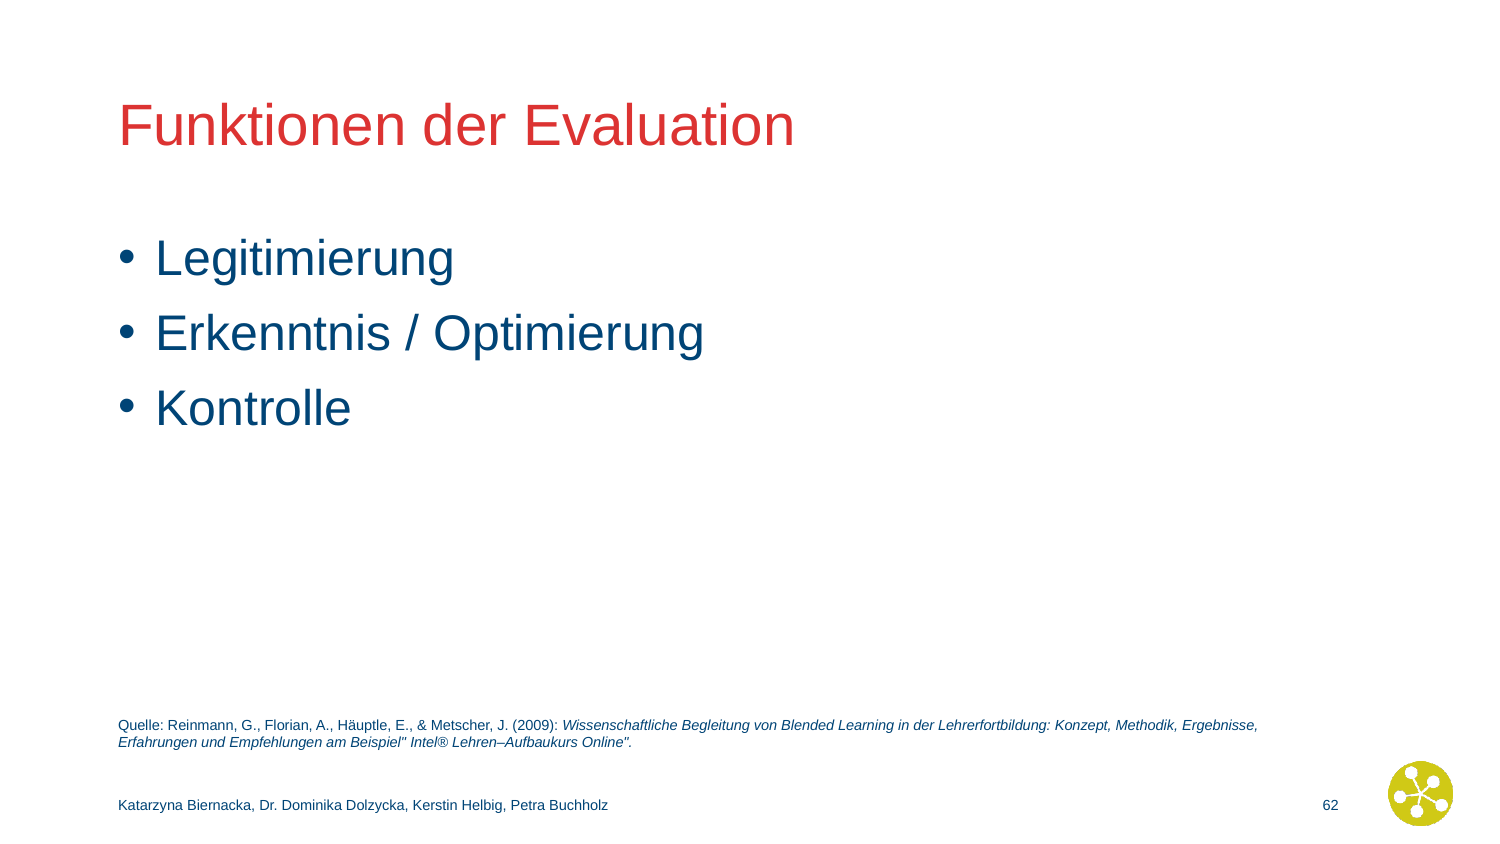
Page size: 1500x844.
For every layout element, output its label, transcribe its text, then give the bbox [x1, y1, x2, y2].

title Funktionen der Evaluation [103, 44, 1397, 208]
list Legitimierung Erkenntnis / Optimierung Kontrolle [103, 224, 1397, 760]
text_box Quelle: Reinmann, G., Florian, A., Häuptle, E., & Metscher, J. (2009): Wissenschaftliche Begleitung von Blended Learning in der Lehrerfortbildung: Konzept, Methodik, Ergebnisse, Erfahrungen und Empfehlungen am Beispiel" Intel® Lehren–Aufbaukurs Online". [103, 714, 1303, 753]
footer Katarzyna Biernacka, Dr. Dominika Dolzycka, Kerstin Helbig, Petra Buchholz [103, 782, 742, 827]
slide_number 61 [1016, 782, 1354, 827]
picture [1388, 761, 1453, 826]
